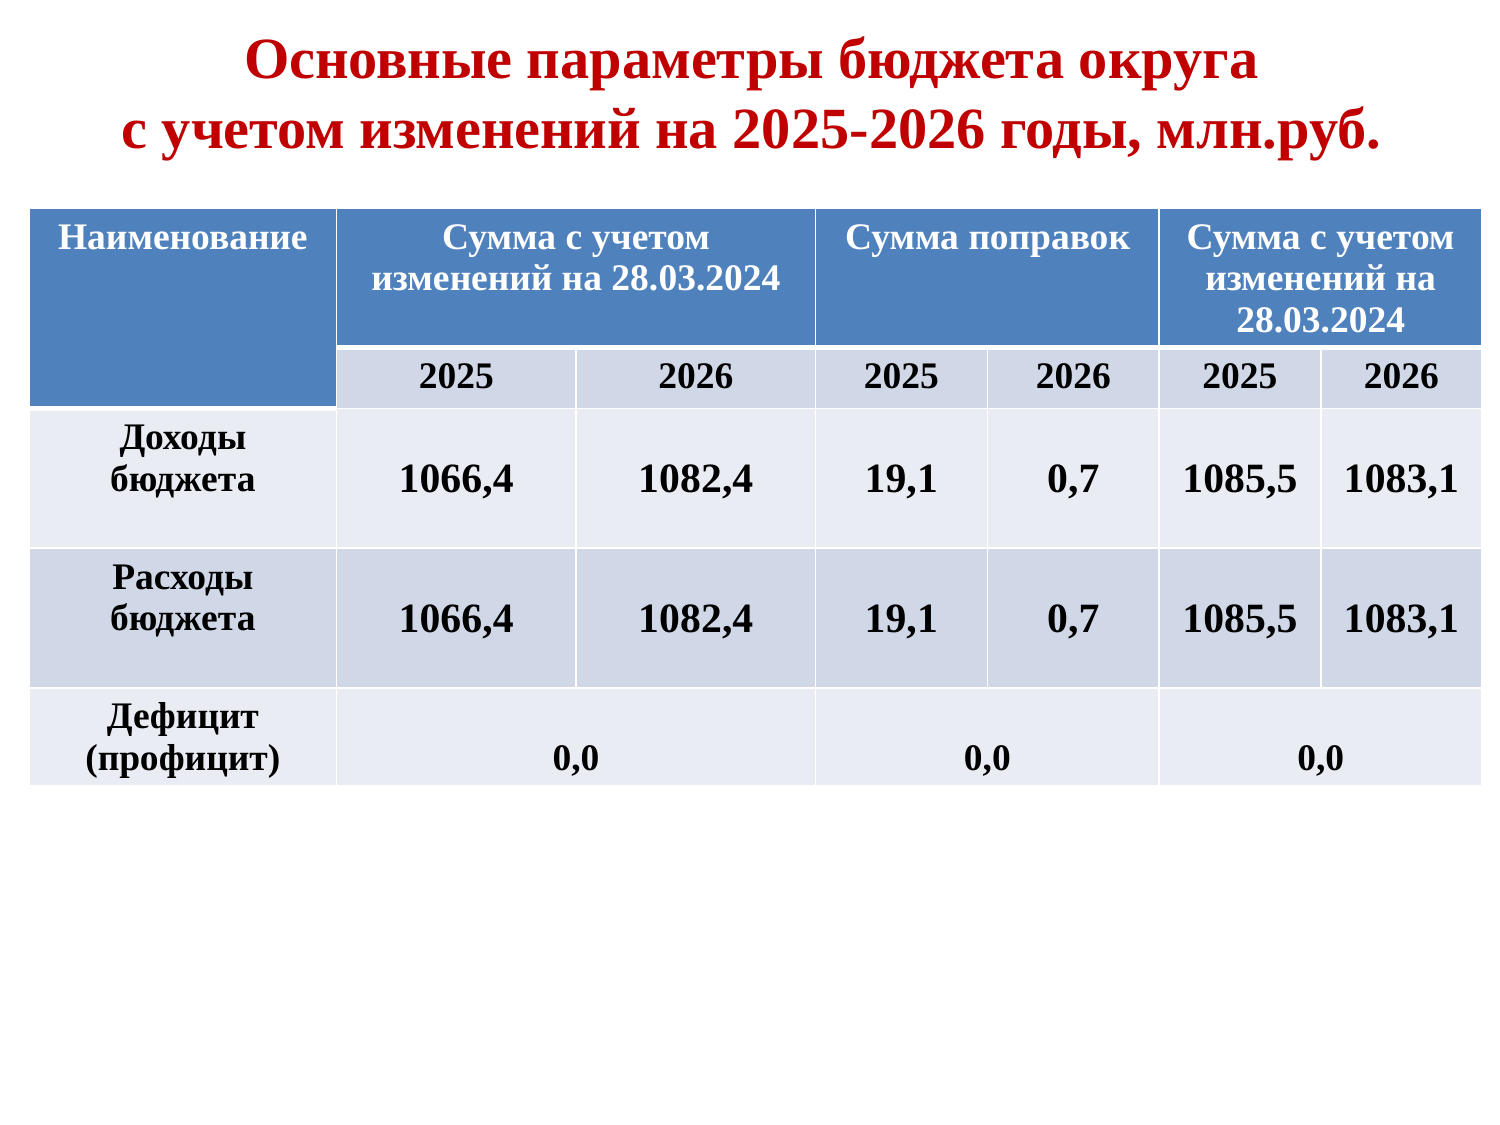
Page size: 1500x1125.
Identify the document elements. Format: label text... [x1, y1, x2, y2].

table_cell 0,7 [988, 409, 1158, 547]
table_cell 0,0 [816, 689, 1158, 785]
table_cell 19,1 [816, 549, 987, 687]
table_cell 2026 [577, 350, 815, 408]
table_cell 19,1 [816, 409, 987, 547]
table_header Сумма с учетом изменений на 28.03.2024 [1160, 209, 1481, 345]
table_cell Доходы бюджета [30, 411, 336, 547]
table_cell 1082,4 [577, 409, 815, 547]
table_cell Расходы бюджета [30, 549, 336, 687]
table_cell 1066,4 [337, 549, 575, 687]
table_cell 2026 [1322, 350, 1481, 408]
table_cell 1066,4 [337, 409, 575, 547]
table_cell 2025 [816, 350, 987, 408]
title Основные параметры бюджета округа с учетом изменений на 2025-2026 годы, млн.руб. [37, 24, 1466, 155]
table_cell 2025 [337, 350, 575, 408]
table_cell 1082,4 [577, 549, 815, 687]
table_cell 0,0 [1160, 689, 1481, 785]
table_header Сумма поправок [816, 209, 1158, 345]
table_cell 2026 [988, 350, 1158, 408]
table_header Сумма с учетом изменений на 28.03.2024 [337, 209, 815, 345]
table_cell 0,7 [988, 549, 1158, 687]
table_cell 0,0 [337, 689, 815, 785]
table_cell 2025 [1160, 350, 1320, 408]
table_cell 1085,5 [1160, 549, 1320, 687]
table_header Наименование [30, 209, 336, 406]
table_cell 1085,5 [1160, 409, 1320, 547]
table_cell Дефицит (профицит) [30, 689, 336, 785]
table_cell 1083,1 [1322, 549, 1481, 687]
table_cell 1083,1 [1322, 409, 1481, 547]
